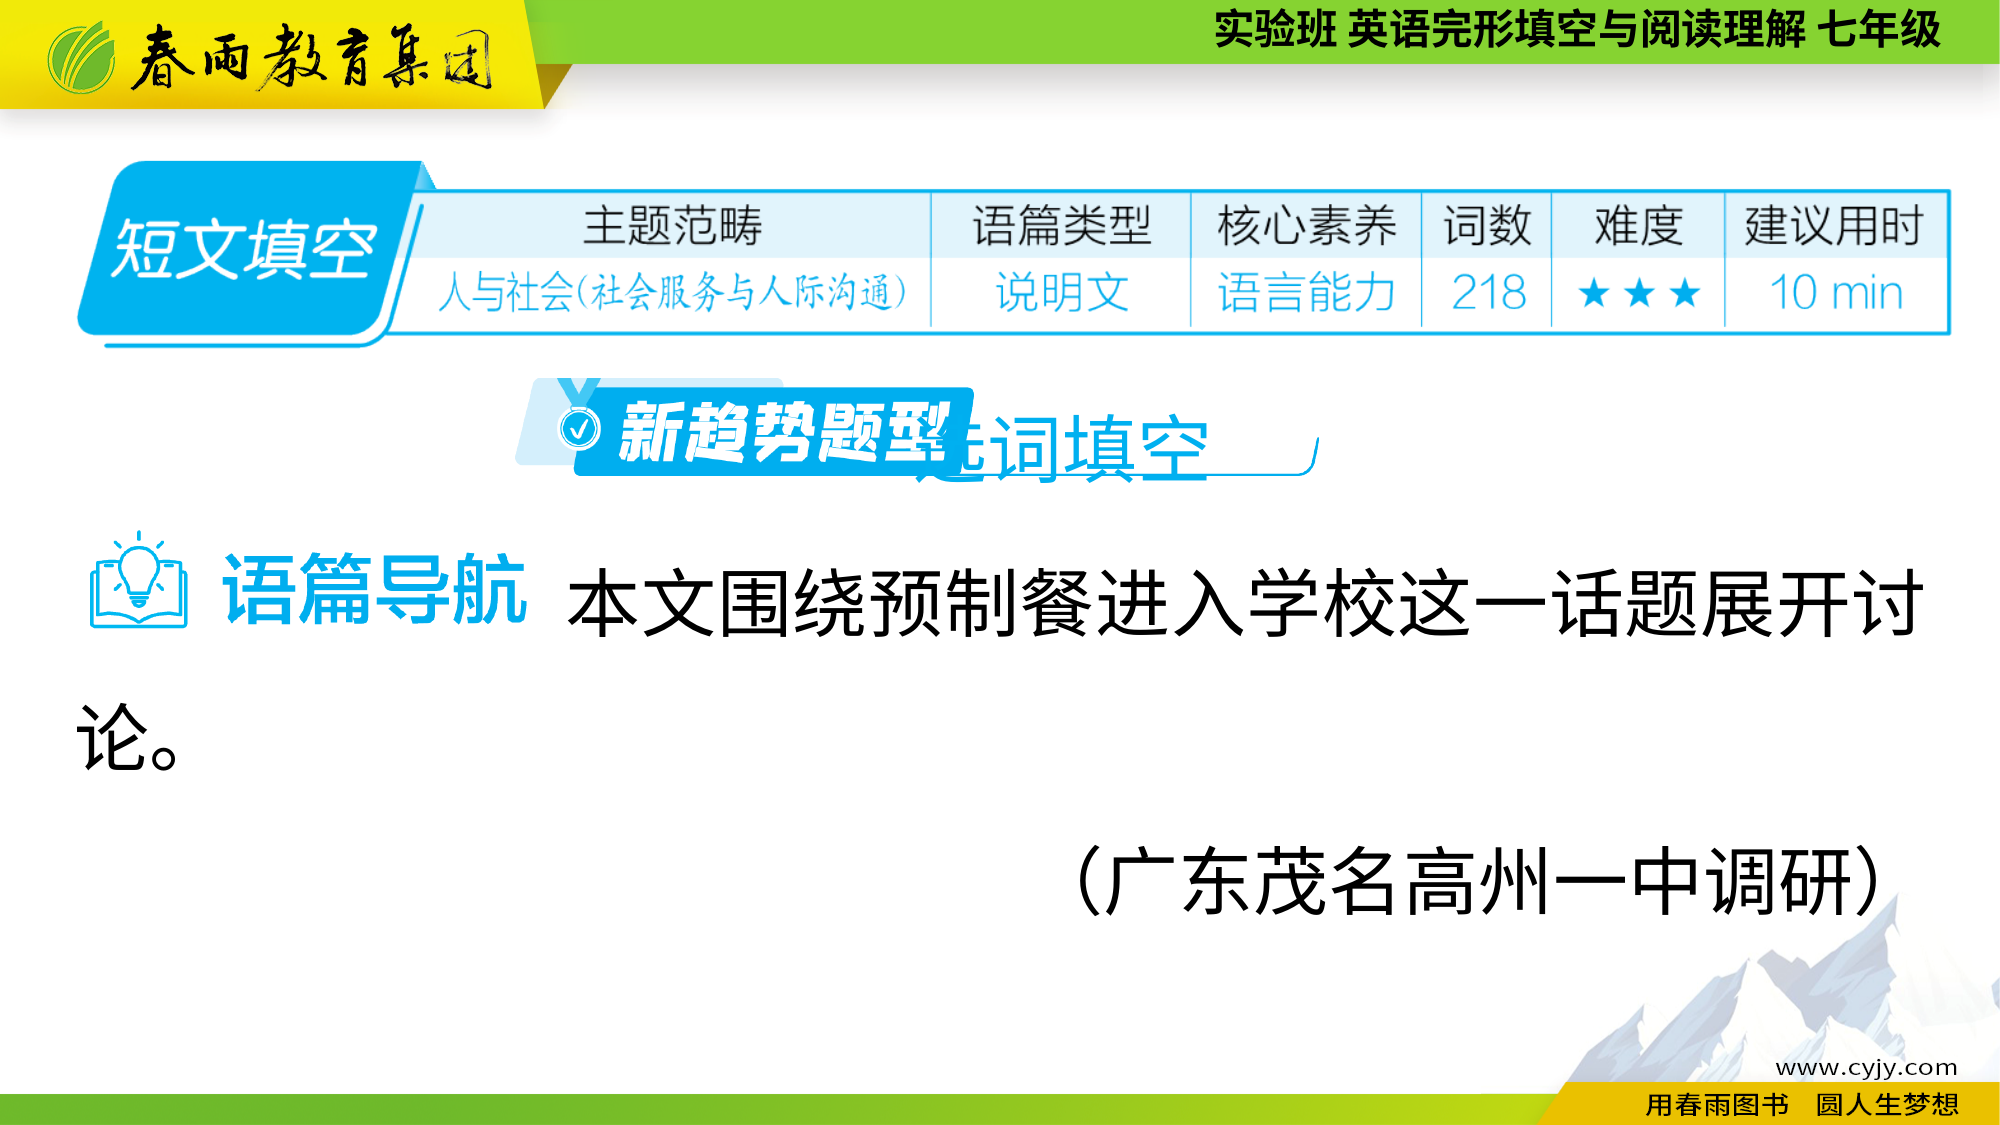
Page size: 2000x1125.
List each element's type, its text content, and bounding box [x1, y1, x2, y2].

picture [0, 0, 2000, 1125]
text_box （广东茂名高州一中调研） [834, 782, 1944, 933]
list 本文围绕预制餐进入学校这一话题展开讨论。 [59, 503, 1944, 774]
text_box 选词填空 [59, 368, 1944, 500]
